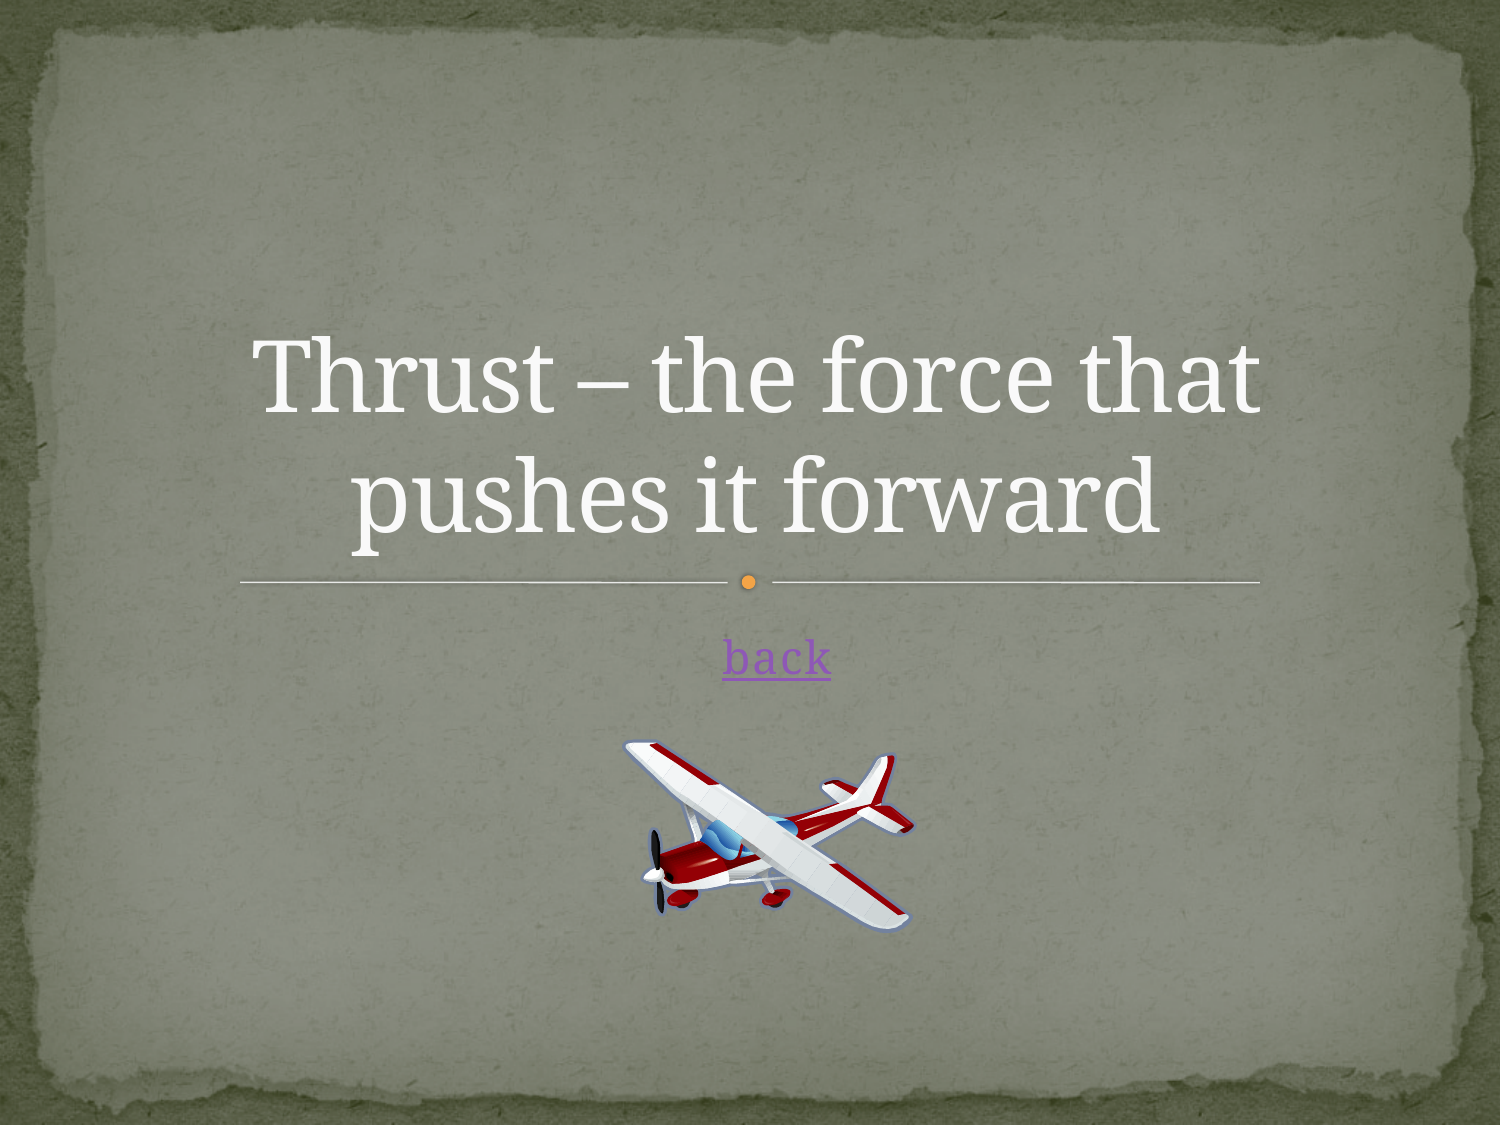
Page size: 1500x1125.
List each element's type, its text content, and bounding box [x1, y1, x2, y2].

title Thrust – the force that pushes it forward [74, 235, 1438, 561]
picture [623, 740, 917, 934]
subtitle back [679, 621, 875, 683]
